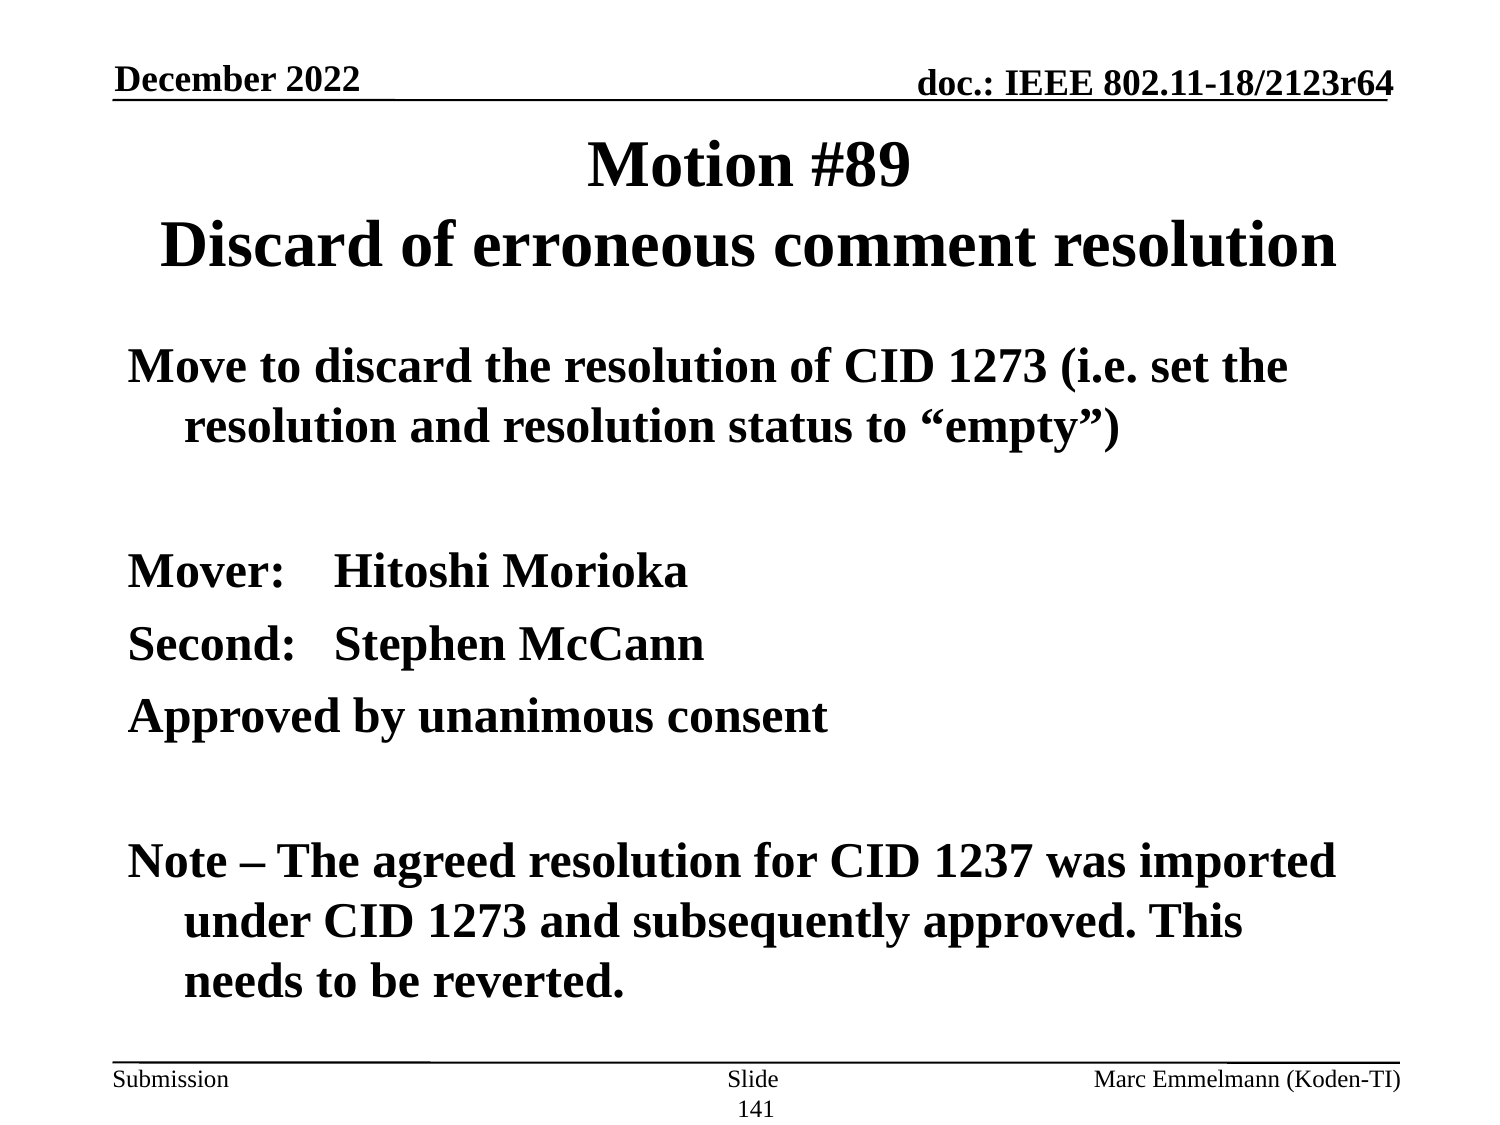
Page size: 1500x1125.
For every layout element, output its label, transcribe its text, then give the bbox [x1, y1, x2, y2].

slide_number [114, 54, 423, 100]
slide_number Slide 141 [712, 1061, 800, 1123]
list Move to discard the resolution of CID 1273 (i.e. set the resolution and resolution status to “empty”) Mover: Hitoshi Morioka Second: Stephen McCann Approved by unanimous consent Note – The agreed resolution for CID 1237 was imported under CID 1273 and subsequently approved. This needs to be reverted. [112, 324, 1388, 1000]
footer Marc Emmelmann (Koden-TI) [878, 1061, 1402, 1093]
title Motion #89 Discard of erroneous comment resolution [112, 112, 1388, 288]
